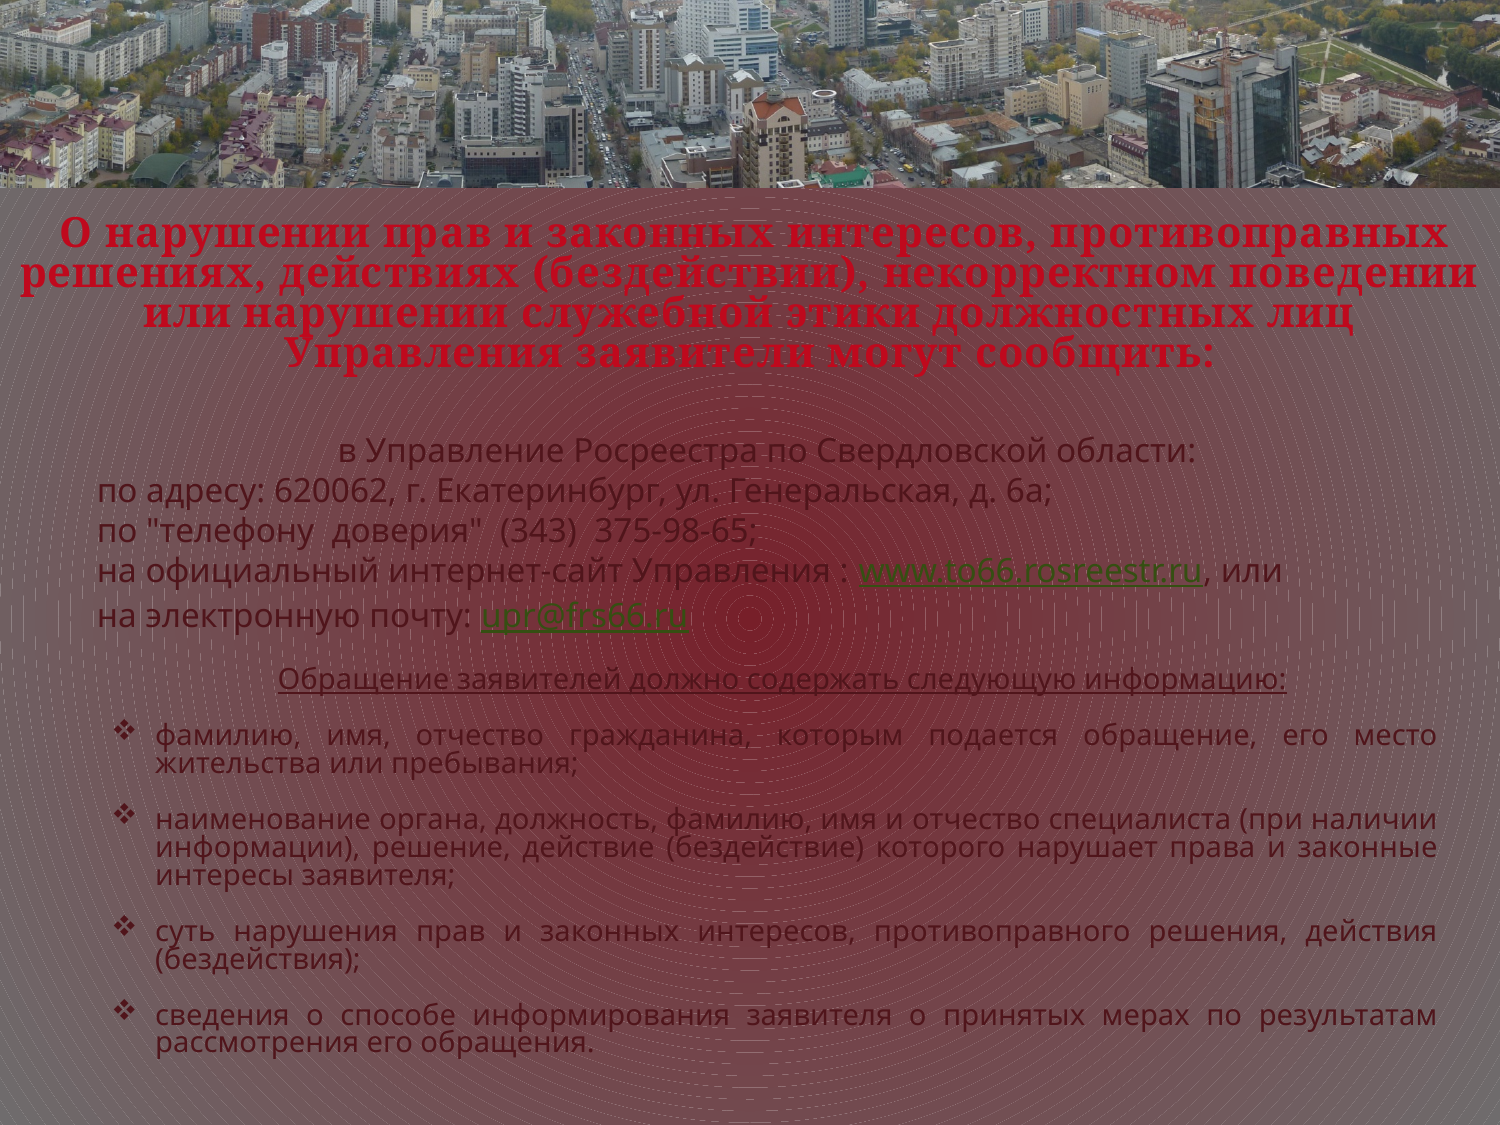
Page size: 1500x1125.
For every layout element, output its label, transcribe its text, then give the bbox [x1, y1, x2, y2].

text_box О нарушении прав и законных интересов, противоправных решениях, действиях (бездействии), некорректном поведении или нарушении служебной этики должностных лиц Управления заявители могут сообщить: [0, 207, 1500, 383]
text_box в Управление Росреестра по Свердловской области: по адресу: 620062, г. Екатеринбург, ул. Генеральская, д. 6а; по "телефону доверия" (343) 375-98-65; на официальный интернет-сайт Управления : www.to66.rosreestr.ru, или на электронную почту: upr@frs66.ru Обращение заявителей должно содержать следующую информацию: фамилию, имя, отчество гражданина, которым подается обращение, его место жительства или пребывания; наименование органа, должность, фамилию, имя и отчество специалиста (при наличии информации), решение, действие (бездействие) которого нарушает права и законные интересы заявителя; суть нарушения прав и законных интересов, противоправного решения, действия (бездействия); сведения о способе информирования заявителя о принятых мерах по результатам рассмотрения его обращения. [82, 421, 1454, 1101]
picture [0, 0, 1500, 188]
